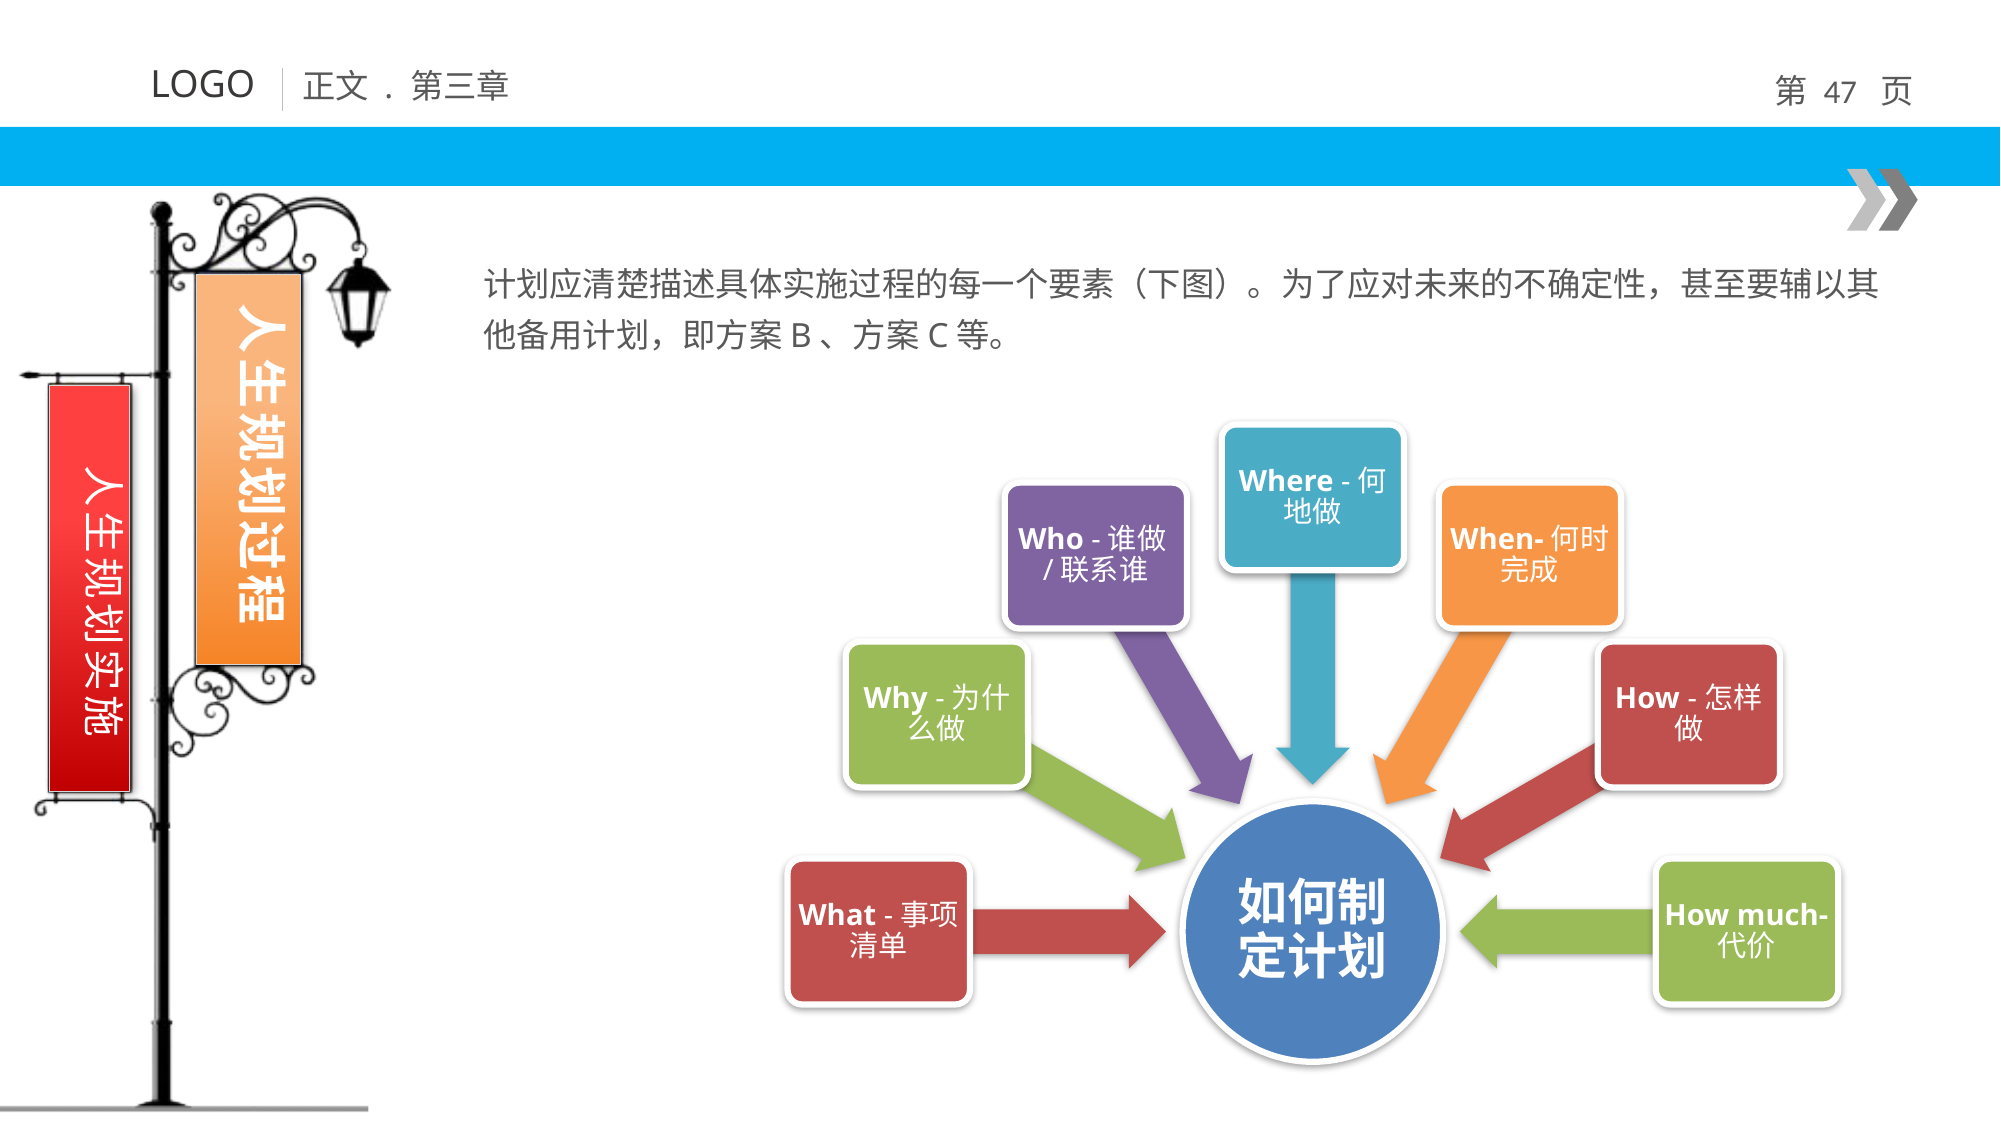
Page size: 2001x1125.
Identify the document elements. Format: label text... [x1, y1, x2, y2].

text_box 人生规划实施 [56, 404, 138, 799]
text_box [787, 403, 1839, 1083]
text_box 计划应清楚描述具体实施过程的每一个要素（下图）。为了应对未来的不确定性，甚至要辅以其他备用计划，即方案B、方案C等。 [468, 243, 1910, 362]
picture [0, 187, 413, 1125]
